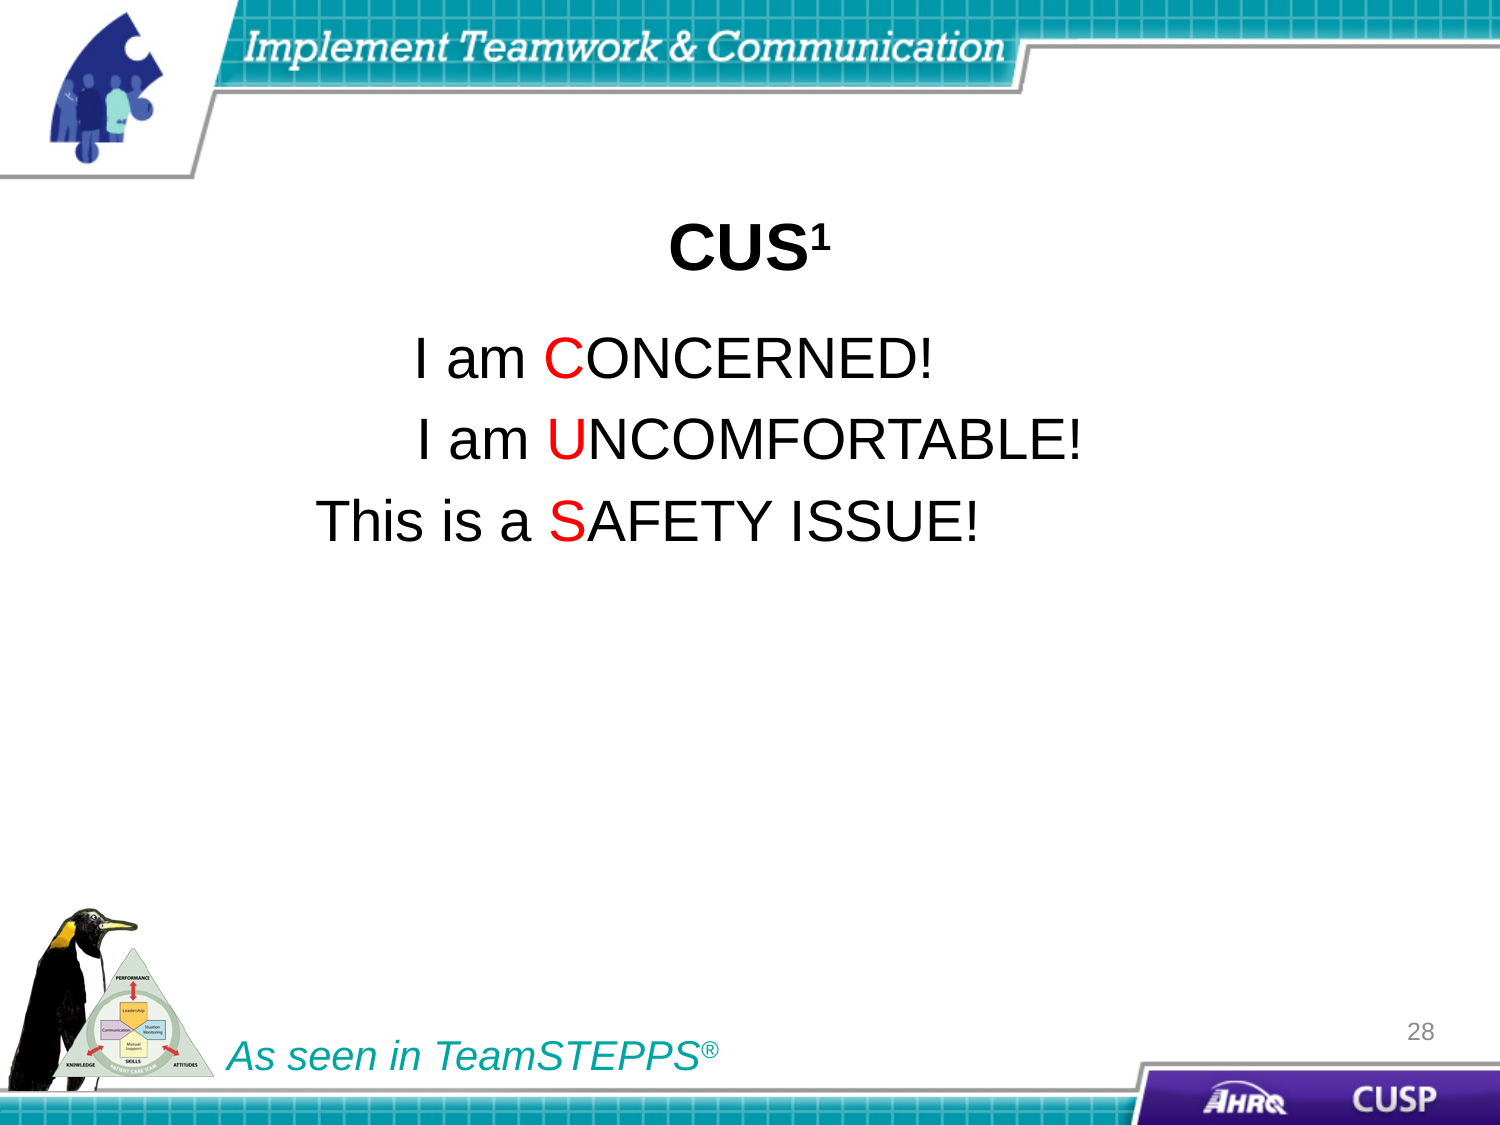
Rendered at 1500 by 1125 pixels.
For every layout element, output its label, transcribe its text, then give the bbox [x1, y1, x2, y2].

title CUS1 [74, 149, 1426, 312]
text_box As seen in TeamSTEPPS® [226, 1021, 813, 1087]
slide_number 28 [1100, 999, 1450, 1060]
list I am CONCERNED! I am UNCOMFORTABLE! This is a SAFETY ISSUE! [74, 312, 1426, 1001]
picture [0, 0, 1500, 1125]
